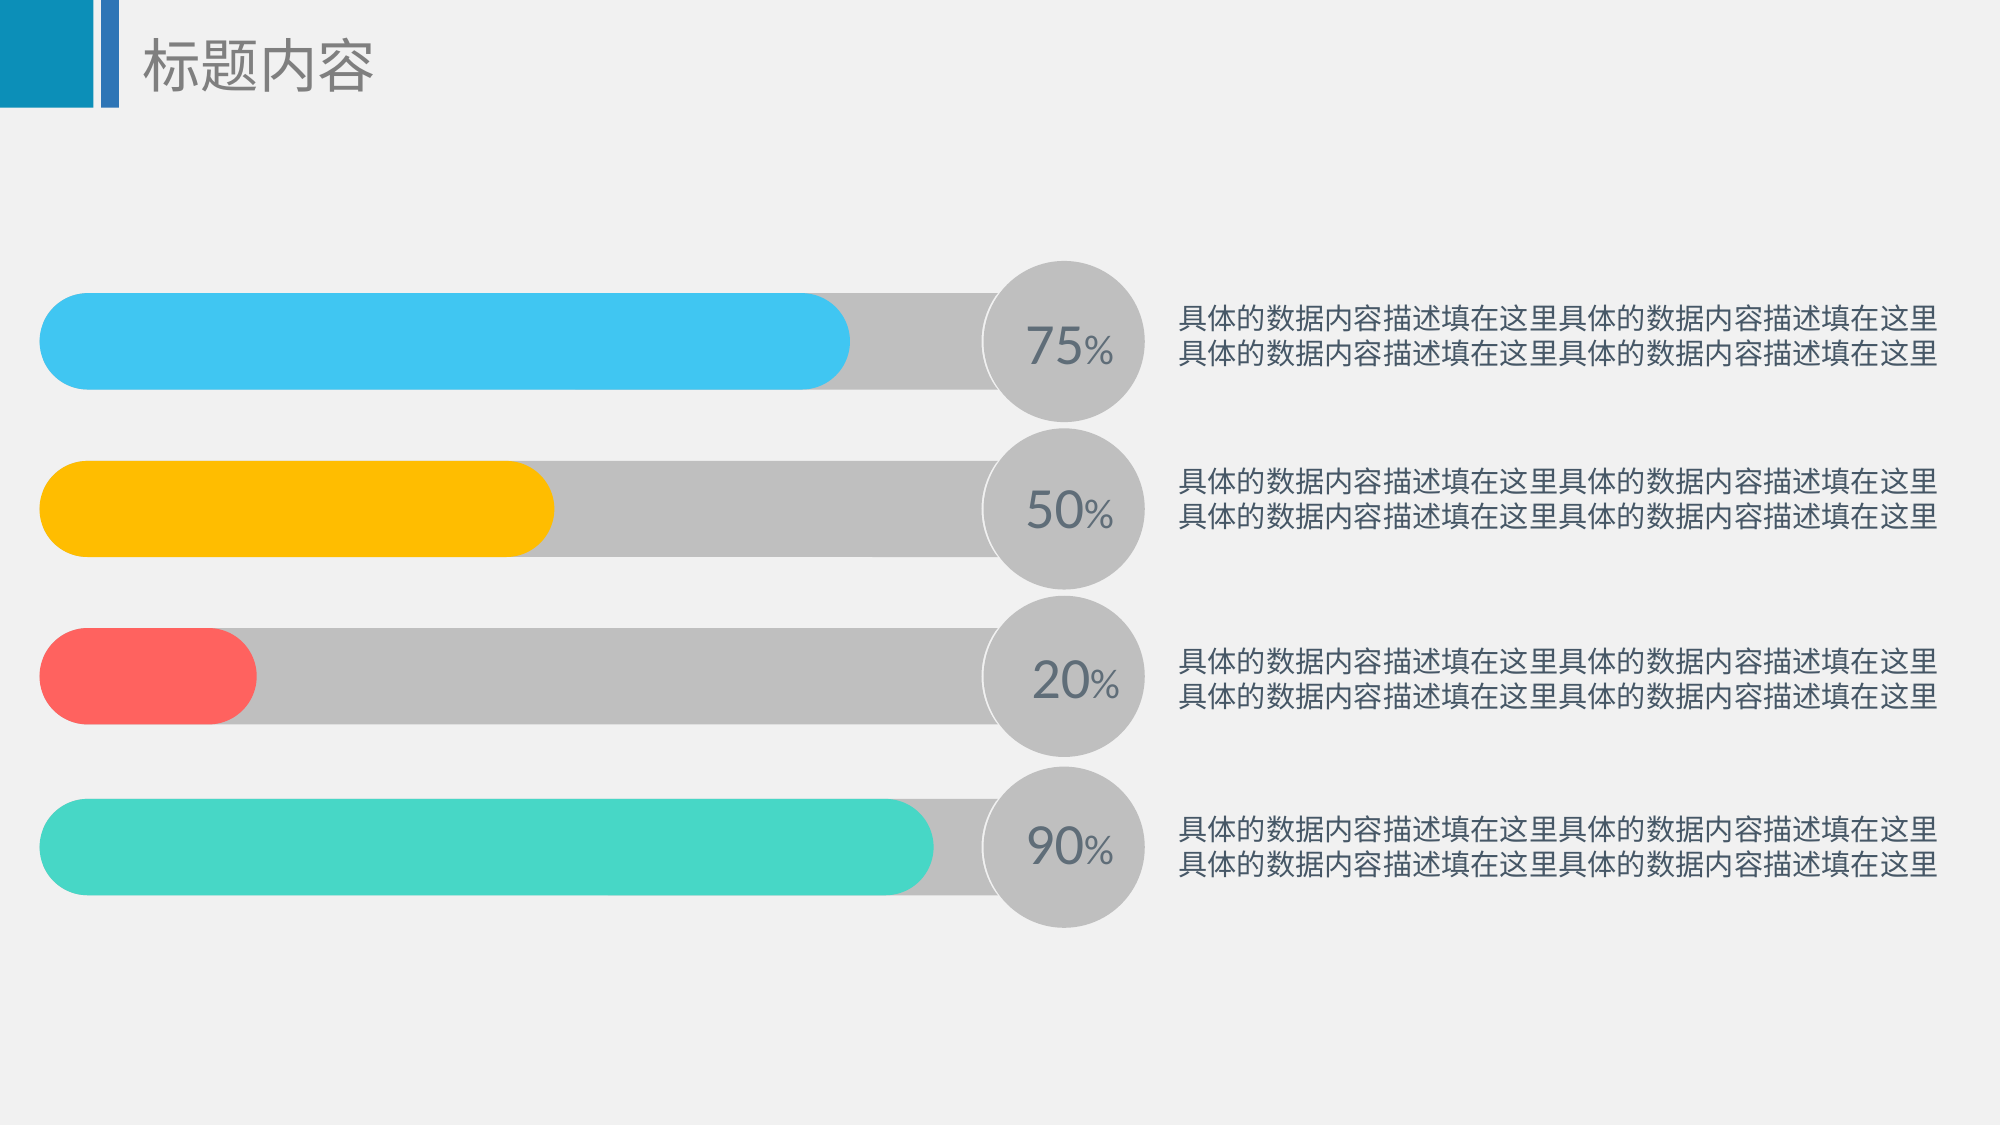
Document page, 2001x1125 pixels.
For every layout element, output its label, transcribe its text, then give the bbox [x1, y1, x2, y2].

text_box [101, 0, 119, 108]
text_box 20% [1016, 633, 1142, 718]
text_box [39, 460, 555, 558]
text_box 具体的数据内容描述填在这里具体的数据内容描述填在这里 具体的数据内容描述填在这里具体的数据内容描述填在这里 [1163, 804, 1961, 889]
text_box [1136, 304, 1145, 379]
text_box [0, 0, 94, 108]
text_box 具体的数据内容描述填在这里具体的数据内容描述填在这里 具体的数据内容描述填在这里具体的数据内容描述填在这里 [1163, 636, 1961, 722]
text_box [983, 595, 1134, 757]
text_box [39, 293, 850, 390]
text_box [983, 260, 1133, 423]
text_box 50% [1010, 462, 1136, 548]
text_box [809, 293, 998, 390]
text_box [215, 628, 998, 725]
text_box 90% [1010, 798, 1136, 884]
text_box [1136, 472, 1145, 546]
text_box 具体的数据内容描述填在这里具体的数据内容描述填在这里 具体的数据内容描述填在这里具体的数据内容描述填在这里 [1163, 293, 1961, 378]
text_box [983, 428, 1135, 590]
text_box 75% [1010, 298, 1136, 384]
text_box [39, 798, 934, 896]
text_box [509, 460, 998, 558]
text_box [889, 798, 998, 896]
text_box 标题内容 [127, 21, 442, 107]
text_box [39, 628, 257, 725]
text_box 具体的数据内容描述填在这里具体的数据内容描述填在这里 具体的数据内容描述填在这里具体的数据内容描述填在这里 [1163, 455, 1961, 541]
text_box [983, 766, 1145, 928]
